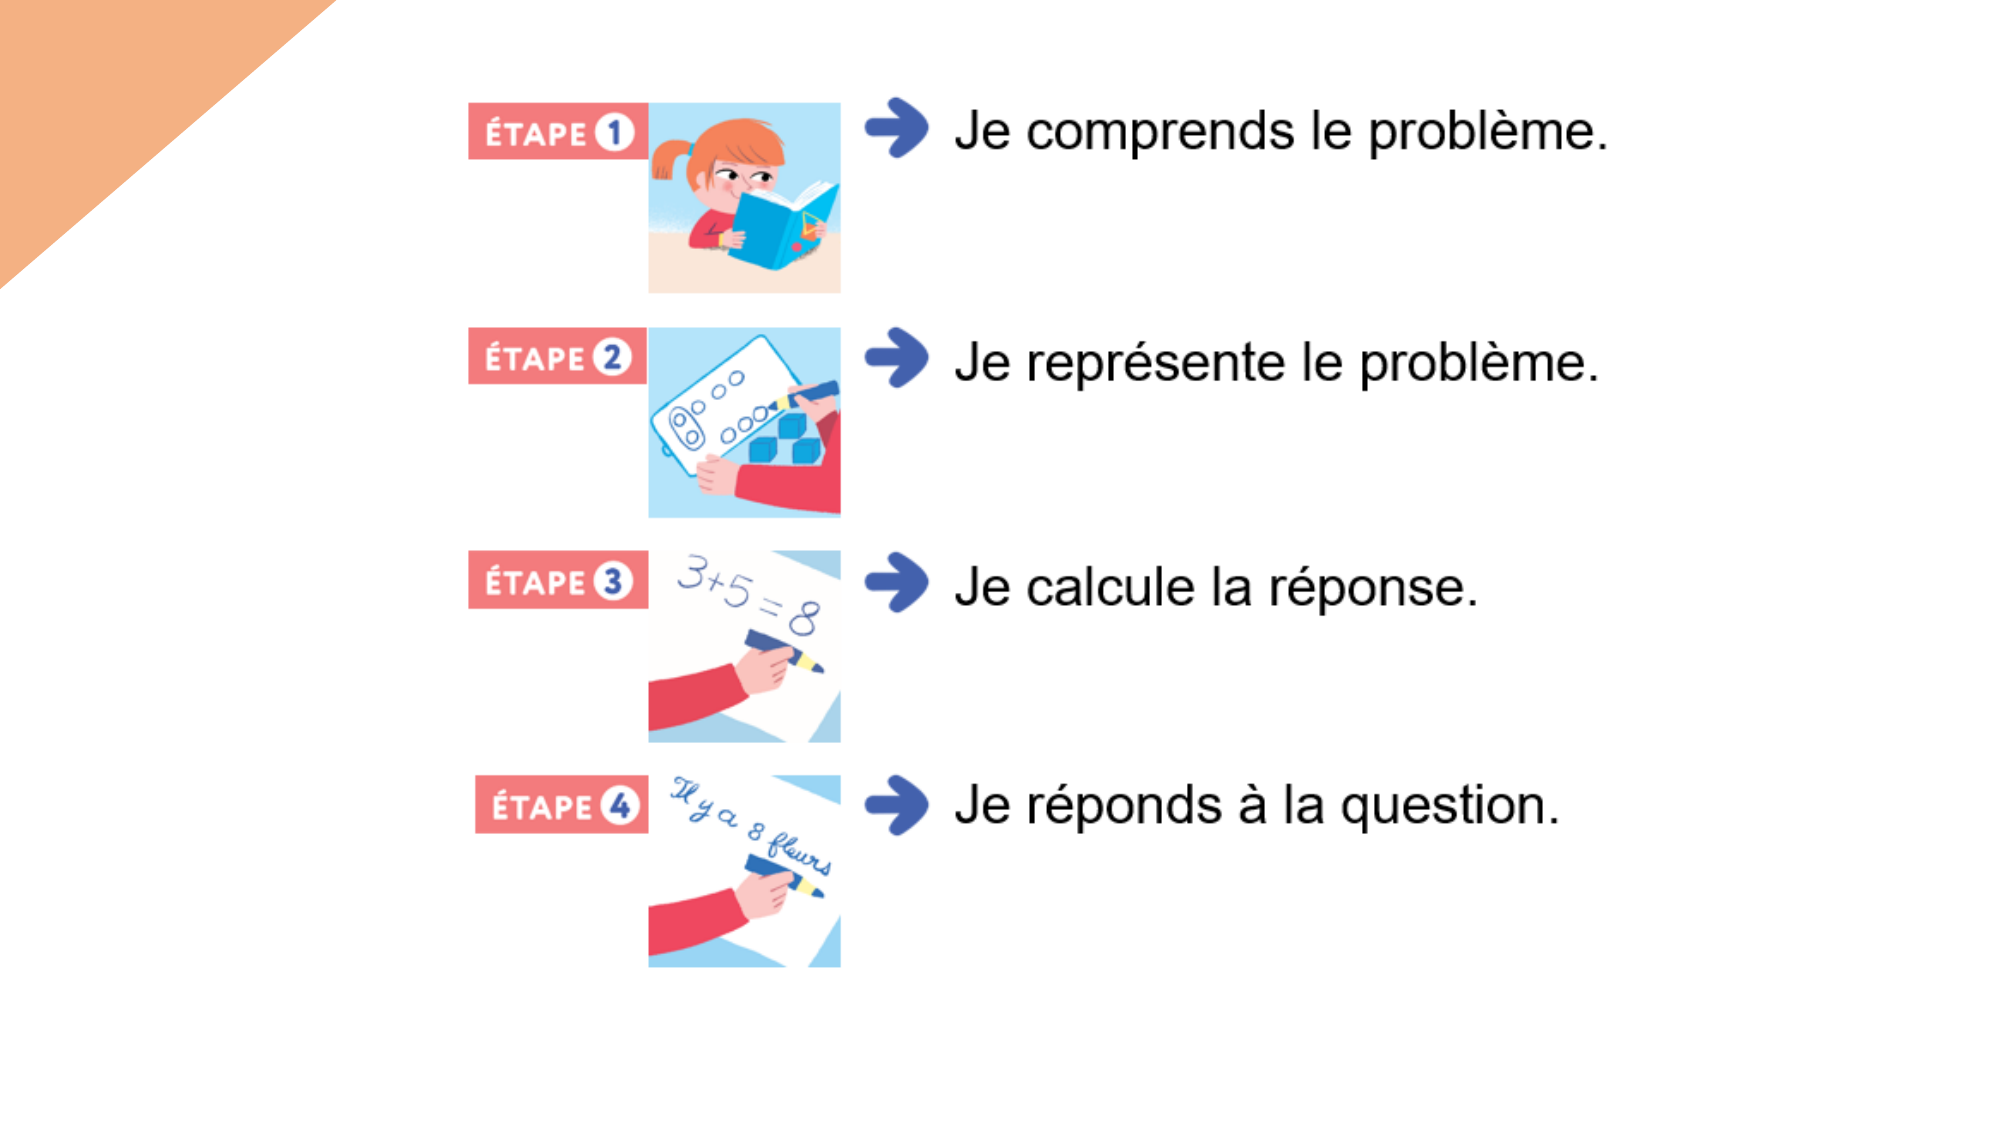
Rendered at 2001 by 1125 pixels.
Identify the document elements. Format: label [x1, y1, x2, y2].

text_box [0, 0, 337, 290]
picture [443, 86, 1639, 978]
